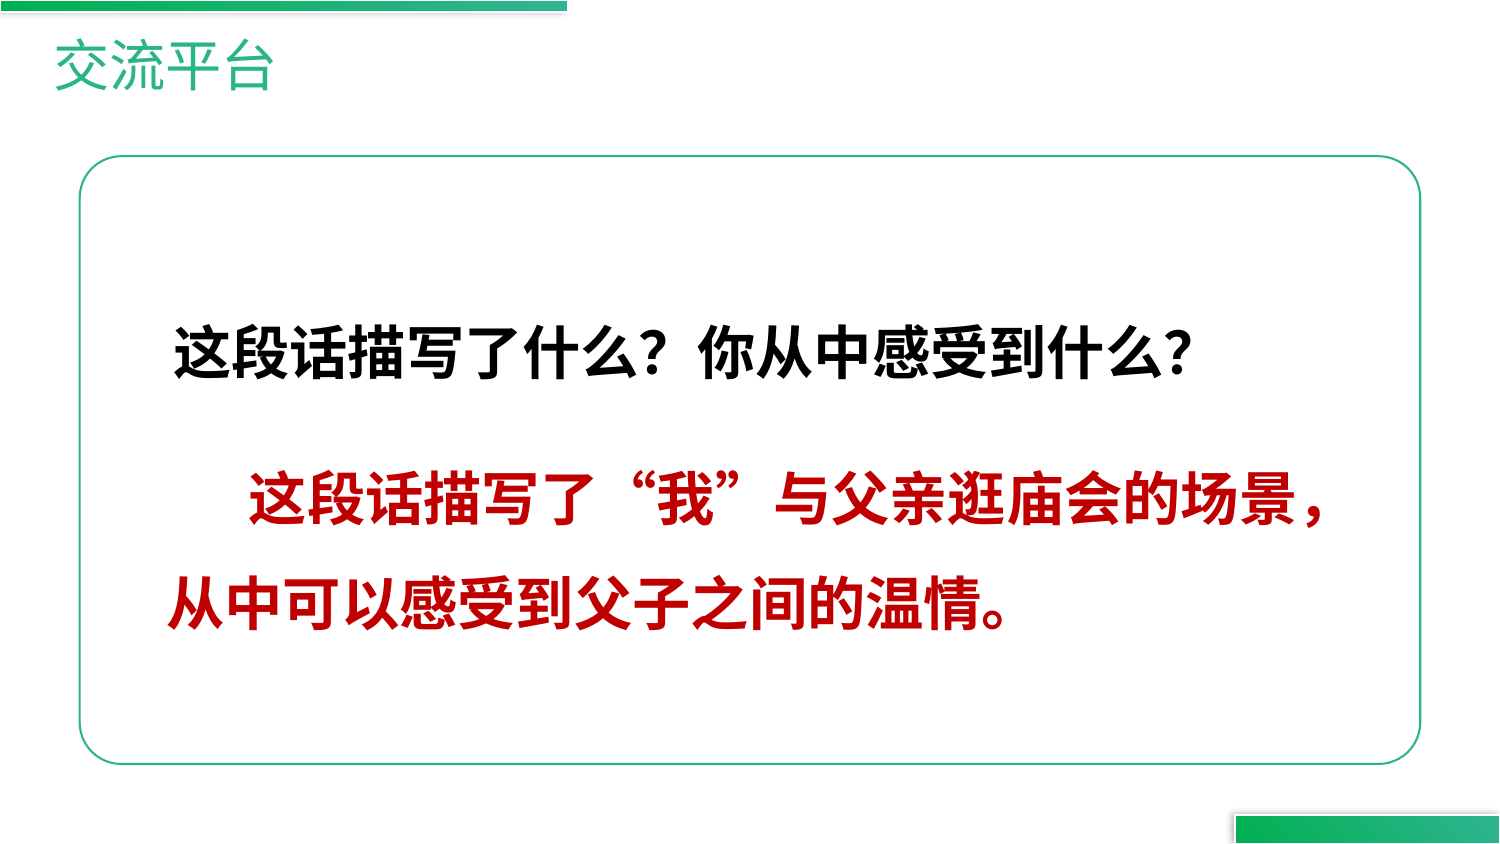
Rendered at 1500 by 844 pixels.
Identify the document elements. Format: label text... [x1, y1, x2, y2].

text_box 这段话描写了“我”与父亲逛庙会的场景，从中可以感受到父子之间的温情。 [155, 421, 1399, 643]
text_box 这段话描写了什么？你从中感受到什么？ [161, 310, 1234, 392]
list 交流平台 [41, 32, 382, 94]
